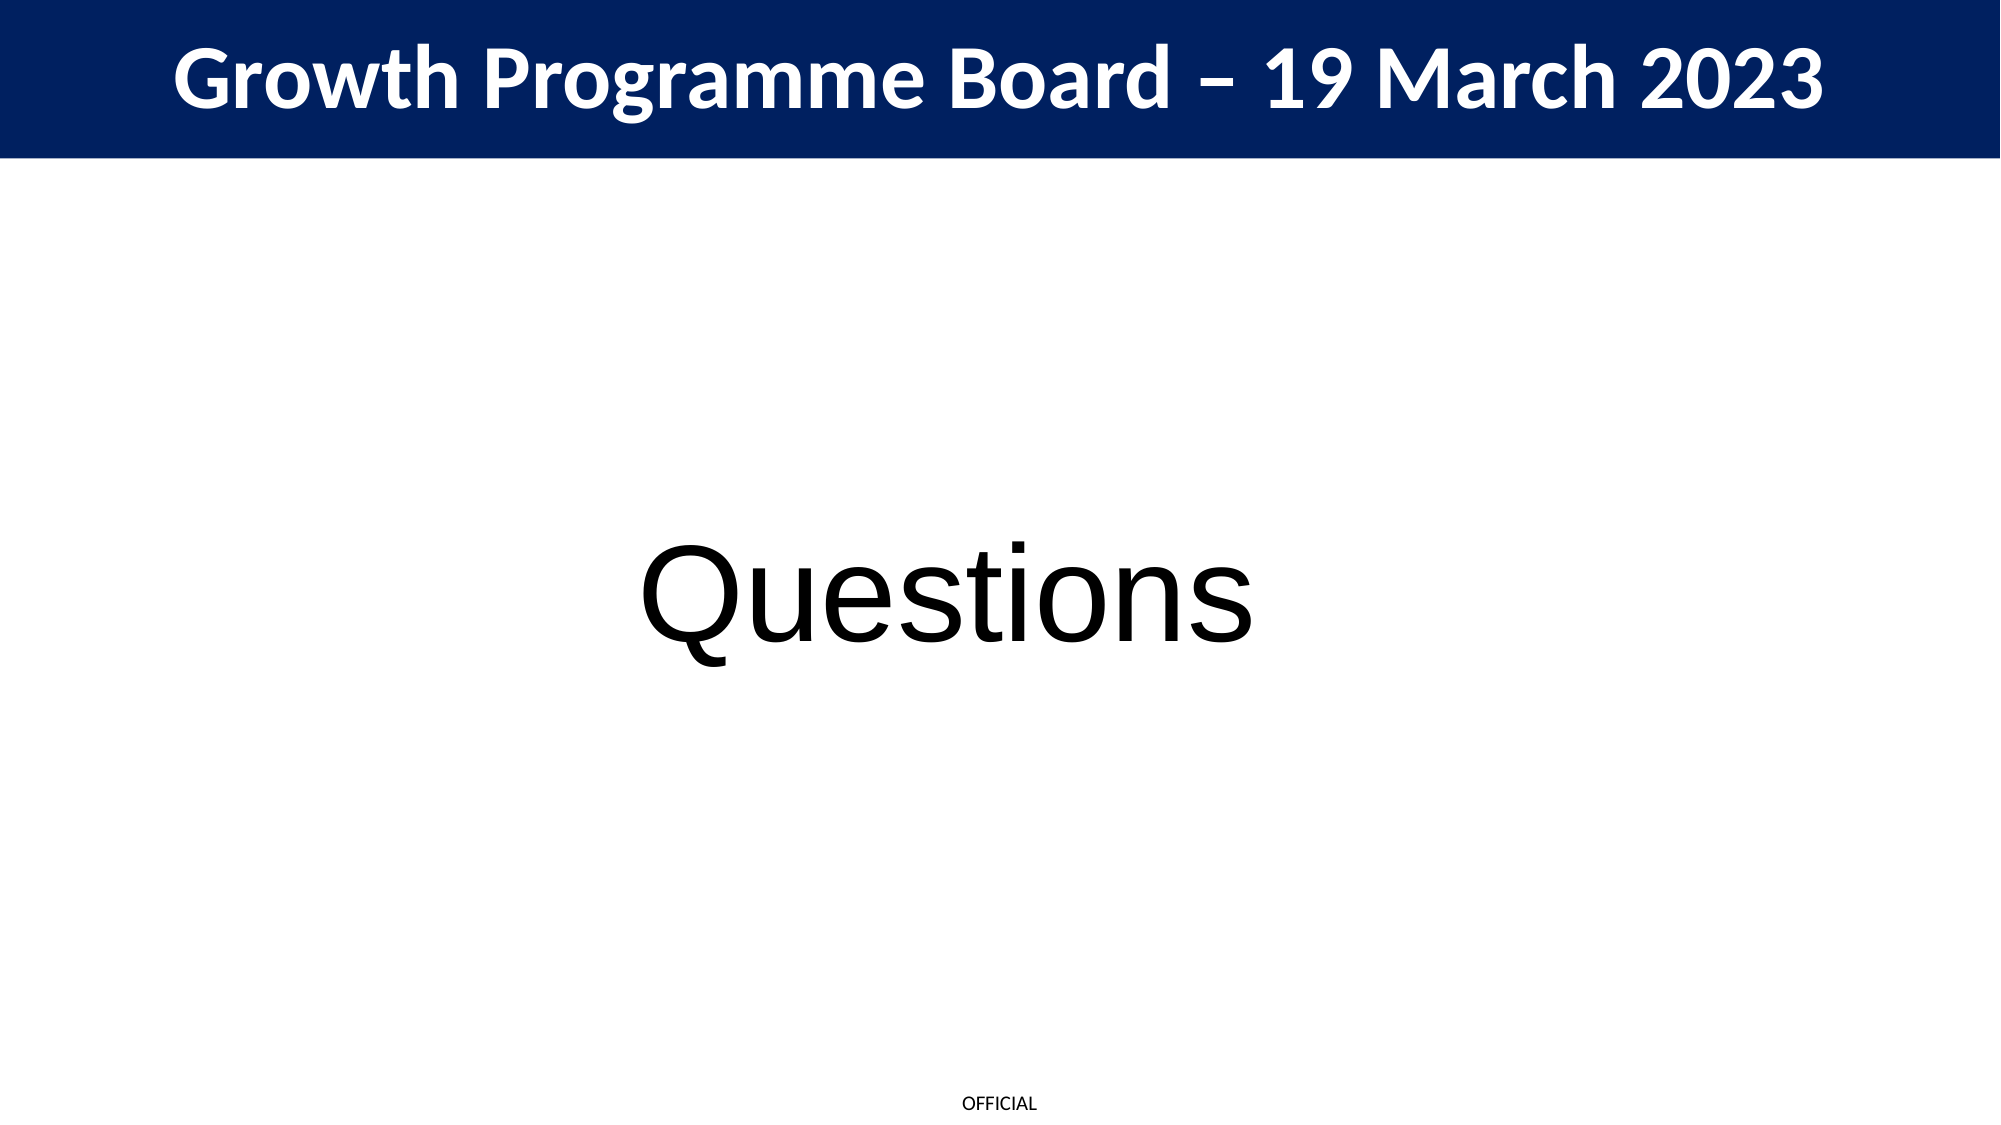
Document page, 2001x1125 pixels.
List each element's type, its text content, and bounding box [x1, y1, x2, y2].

text_box Questions [622, 515, 1378, 800]
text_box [0, 0, 2000, 159]
title Purpose of presentation [56, 159, 1949, 166]
